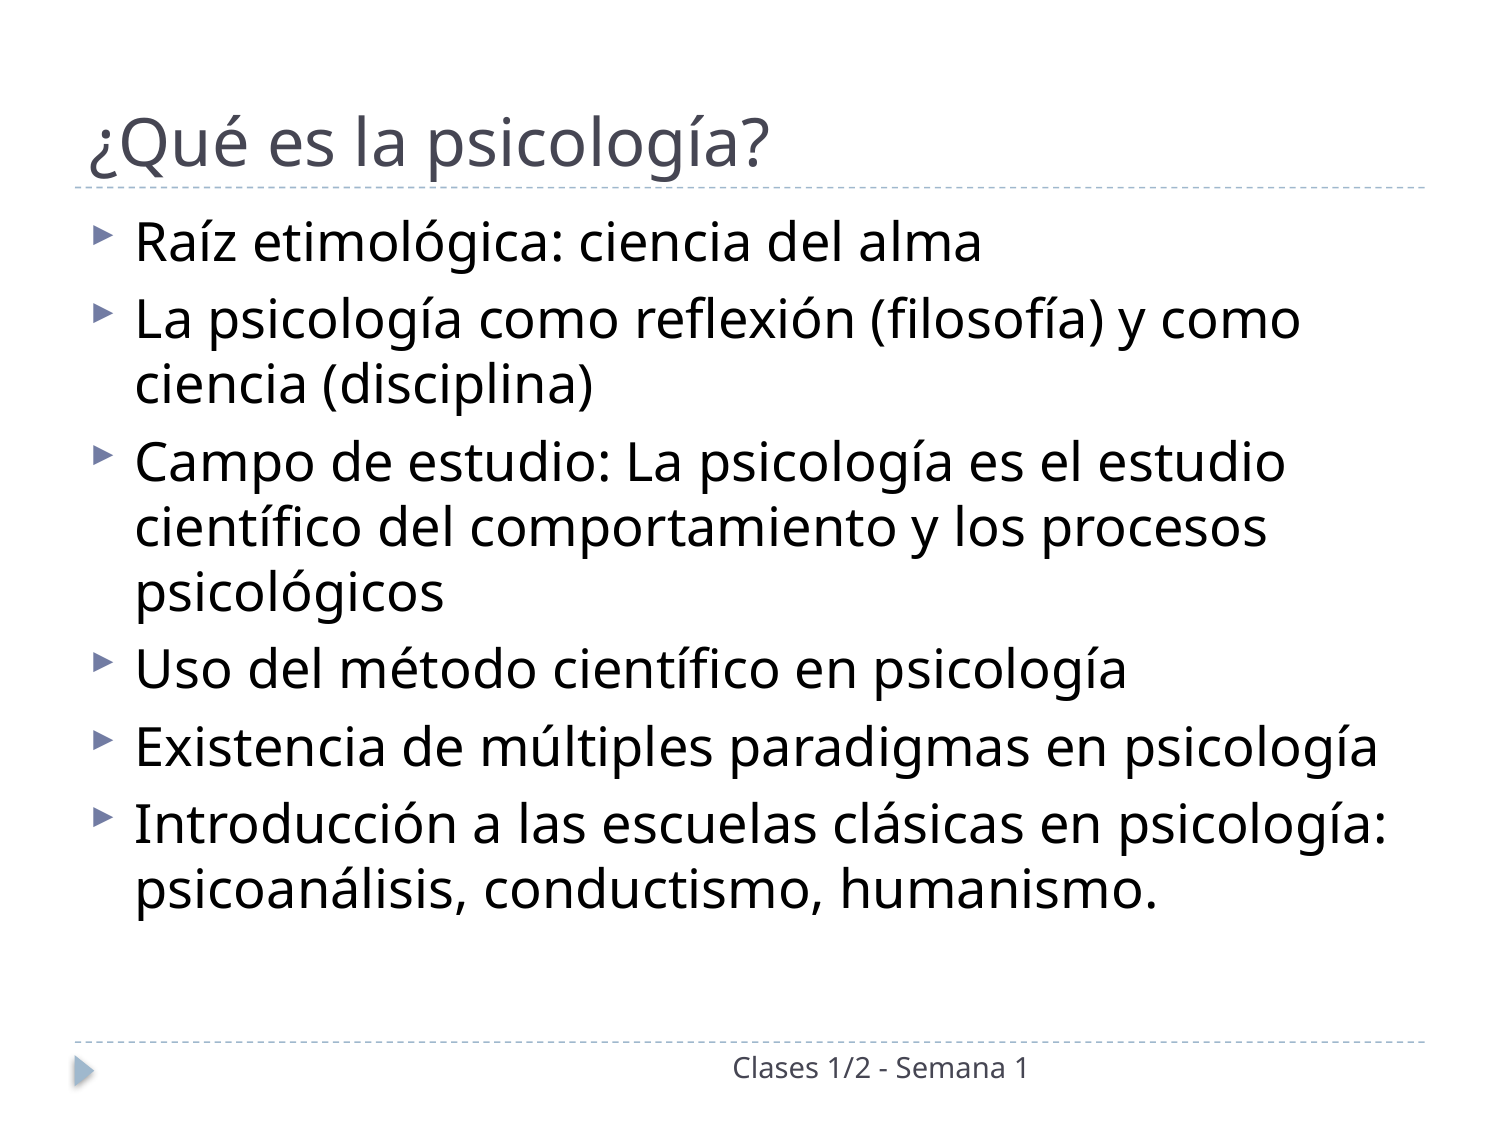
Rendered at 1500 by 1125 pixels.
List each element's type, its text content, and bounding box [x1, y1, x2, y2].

title ¿Qué es la psicología? [75, 24, 1425, 188]
footer Clases 1/2 - Semana 1 [475, 1042, 1046, 1103]
list Raíz etimológica: ciencia del alma La psicología como reflexión (filosofía) y como ciencia (disciplina) Campo de estudio: La psicología es el estudio científico del comportamiento y los procesos psicológicos Uso del método científico en psicología Existencia de múltiples paradigmas en psicología Introducción a las escuelas clásicas en psicología: psicoanálisis, conductismo, humanismo. [75, 200, 1425, 1010]
